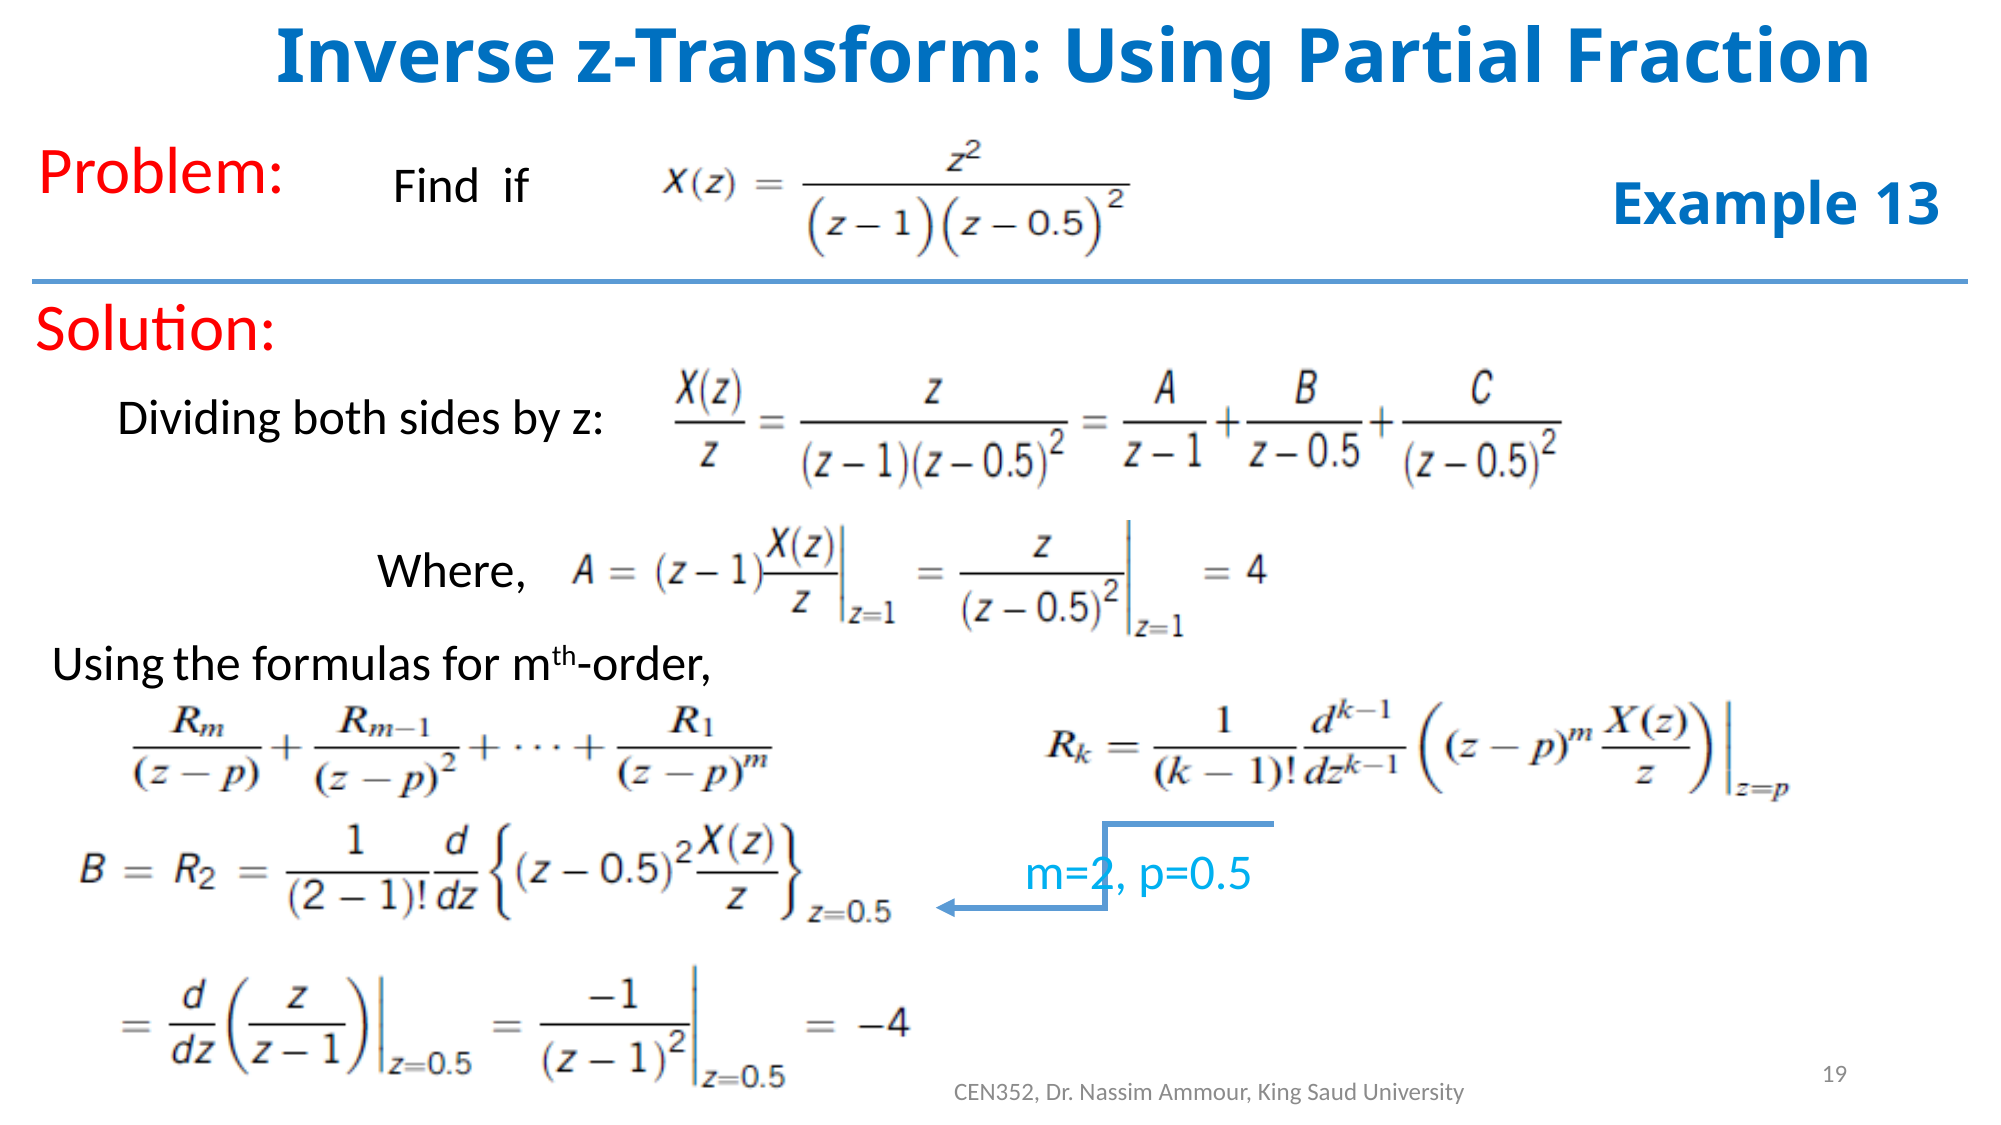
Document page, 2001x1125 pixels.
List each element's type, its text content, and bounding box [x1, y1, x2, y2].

text_box Dividing both sides by z: [102, 377, 621, 453]
text_box Using the formulas for mth-order, [36, 623, 739, 699]
footer CEN352, Dr. Nassim Ammour, King Saud University [872, 1060, 1548, 1121]
text_box Problem: [24, 119, 316, 214]
picture [662, 336, 1566, 505]
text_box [935, 823, 1274, 908]
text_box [117, 676, 1807, 841]
slide_number 19 [1412, 1042, 1863, 1103]
picture [556, 520, 1274, 646]
text_box Where, [362, 520, 543, 605]
picture [57, 806, 918, 1101]
text_box Inverse z-Transform: Using Partial Fraction [261, 0, 1890, 105]
text_box Solution: [21, 276, 308, 371]
picture [654, 124, 1139, 277]
text_box Example 13 [1596, 159, 1956, 244]
